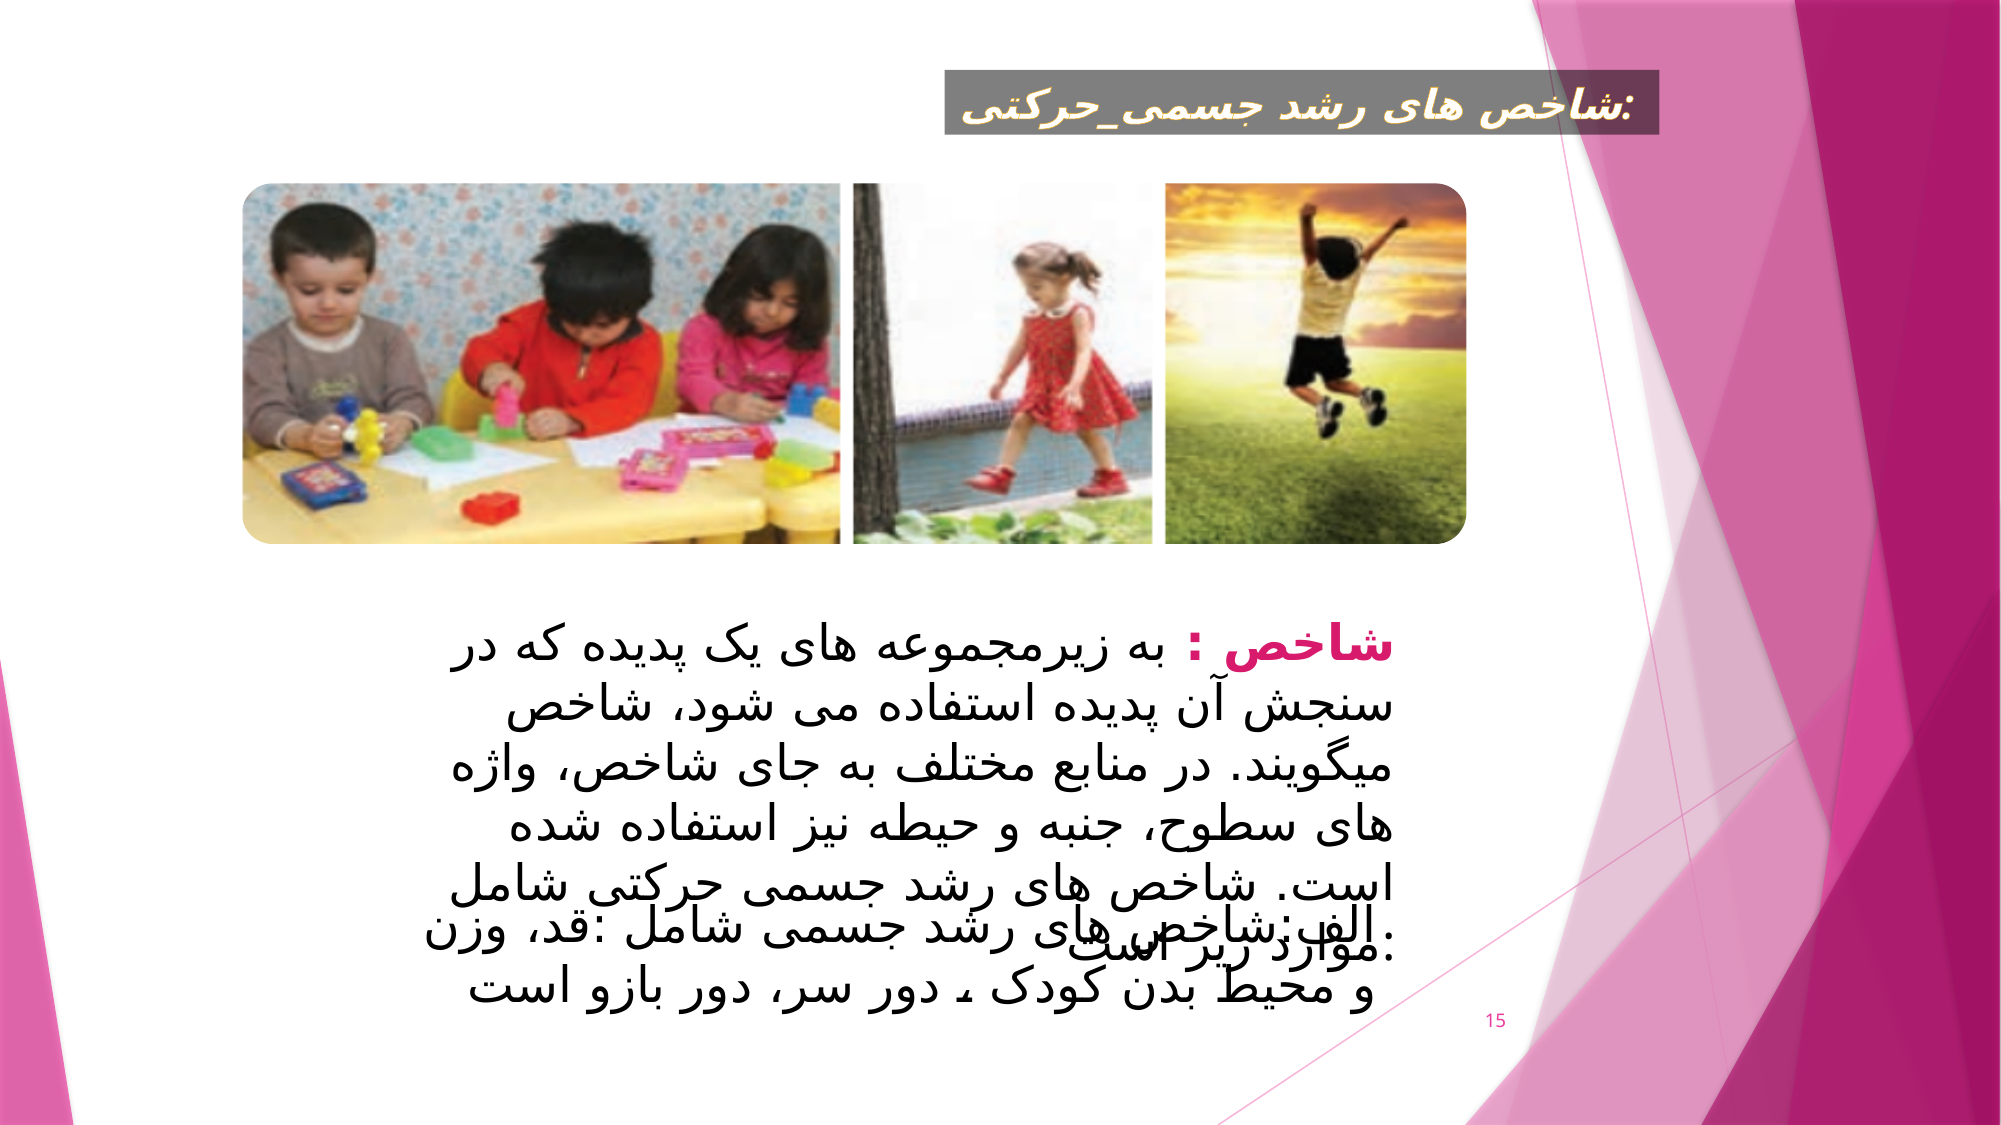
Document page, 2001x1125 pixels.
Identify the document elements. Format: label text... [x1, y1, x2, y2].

text_box شاخص : به زیرمجموعه های یک پدیده که در سنجش آن پدیده استفاده می شود، شاخص میگویند. در منابع مختلف به جای شاخص، واژه های سطوح، جنبه و حیطه نیز استفاده شده است. شاخص های رشد جسمی حرکتی شامل موارد زیر است: [410, 602, 1411, 978]
slide_number 15 [1409, 991, 1522, 1051]
text_box شاخص های رشد جسمی_حرکتی: [944, 69, 1660, 135]
text_box الف:شاخص های رشد جسمی شامل :قد، وزن و محیط بدن کودک ، دور سر، دور بازو است [391, 884, 1392, 1020]
picture [241, 182, 1467, 545]
